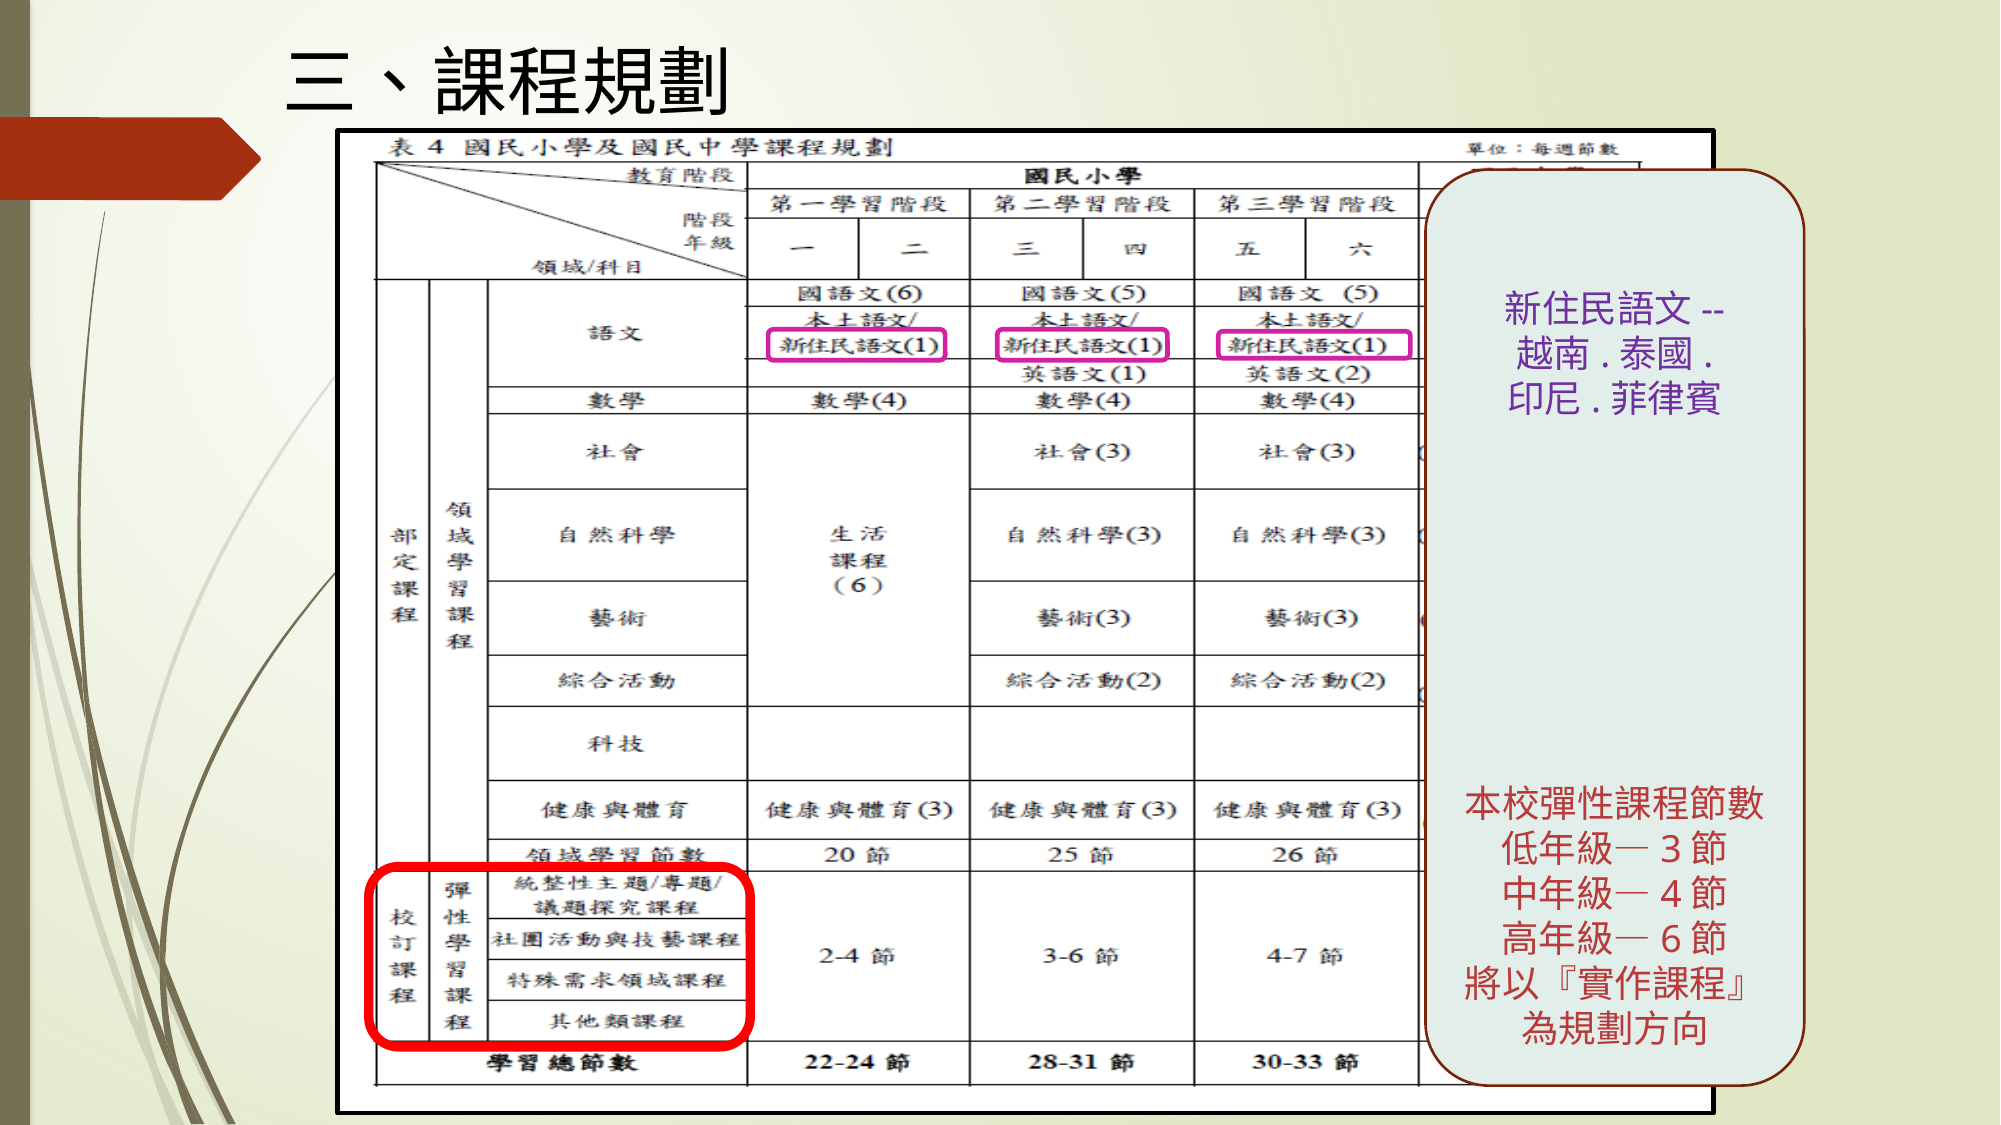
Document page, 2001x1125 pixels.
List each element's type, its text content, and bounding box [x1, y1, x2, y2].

text_box 三、課程規劃 [267, 26, 748, 132]
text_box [339, 132, 1805, 1111]
